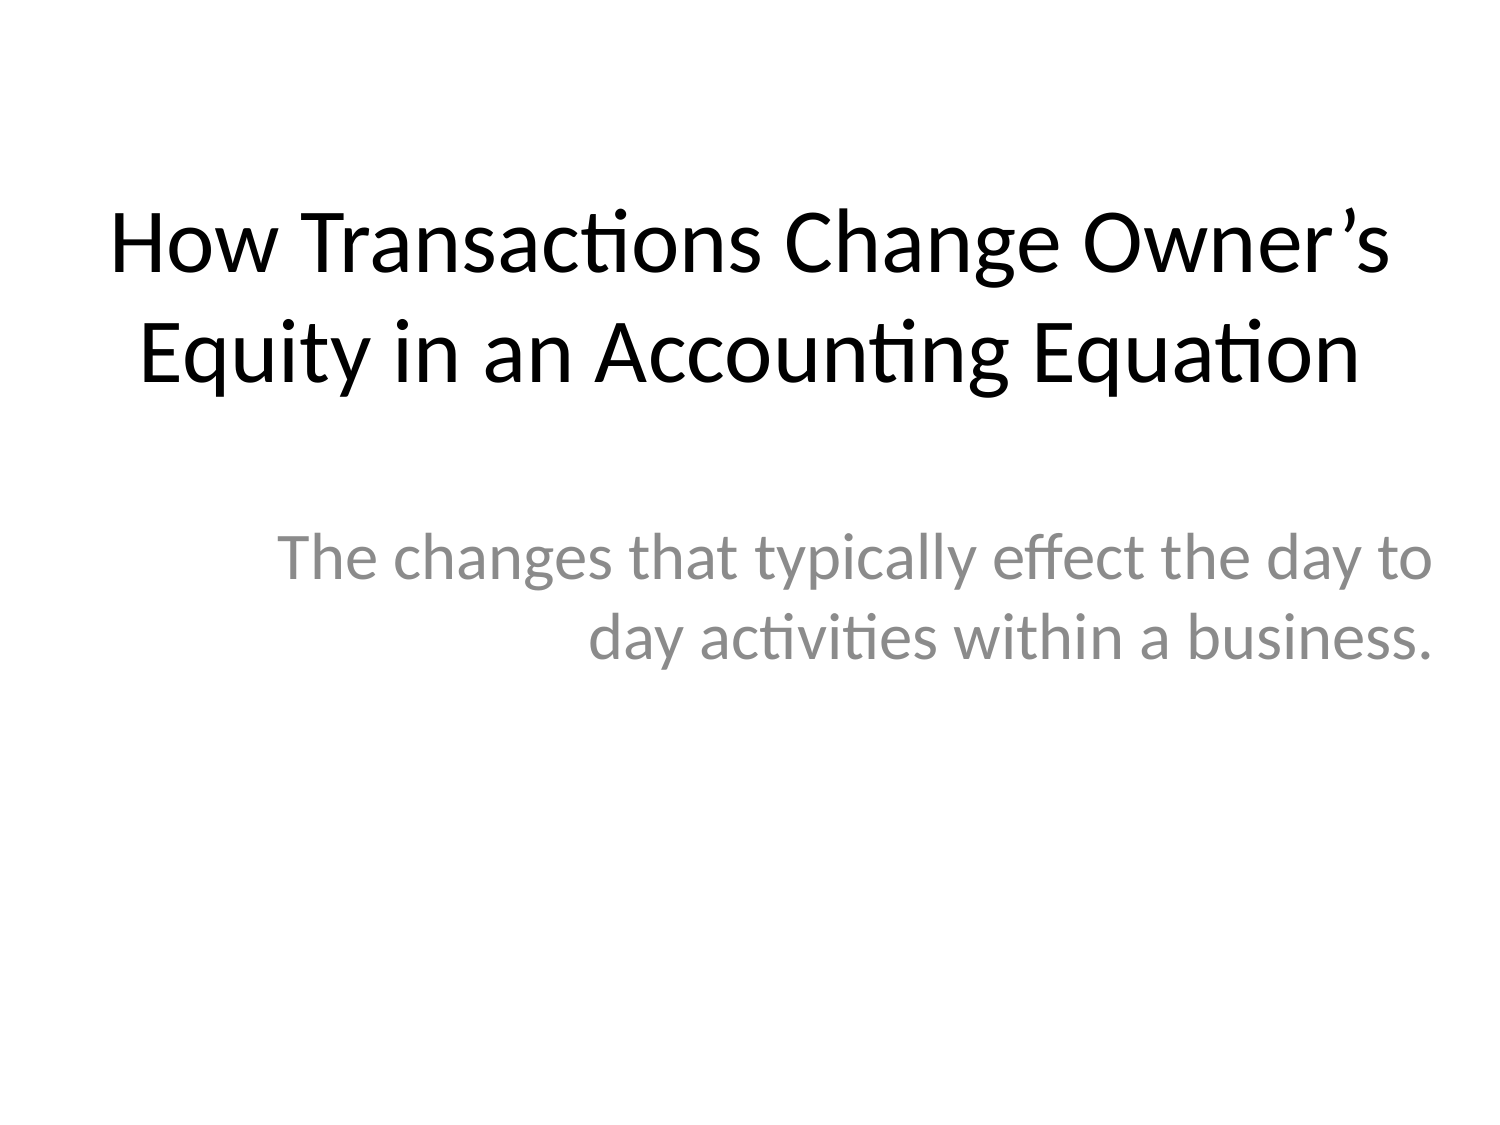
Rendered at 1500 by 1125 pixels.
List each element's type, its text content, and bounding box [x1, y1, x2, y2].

subtitle The changes that typically effect the day to day activities within a business. [234, 505, 1450, 793]
title How Transactions Change Owner’s Equity in an Accounting Equation [52, 170, 1450, 412]
